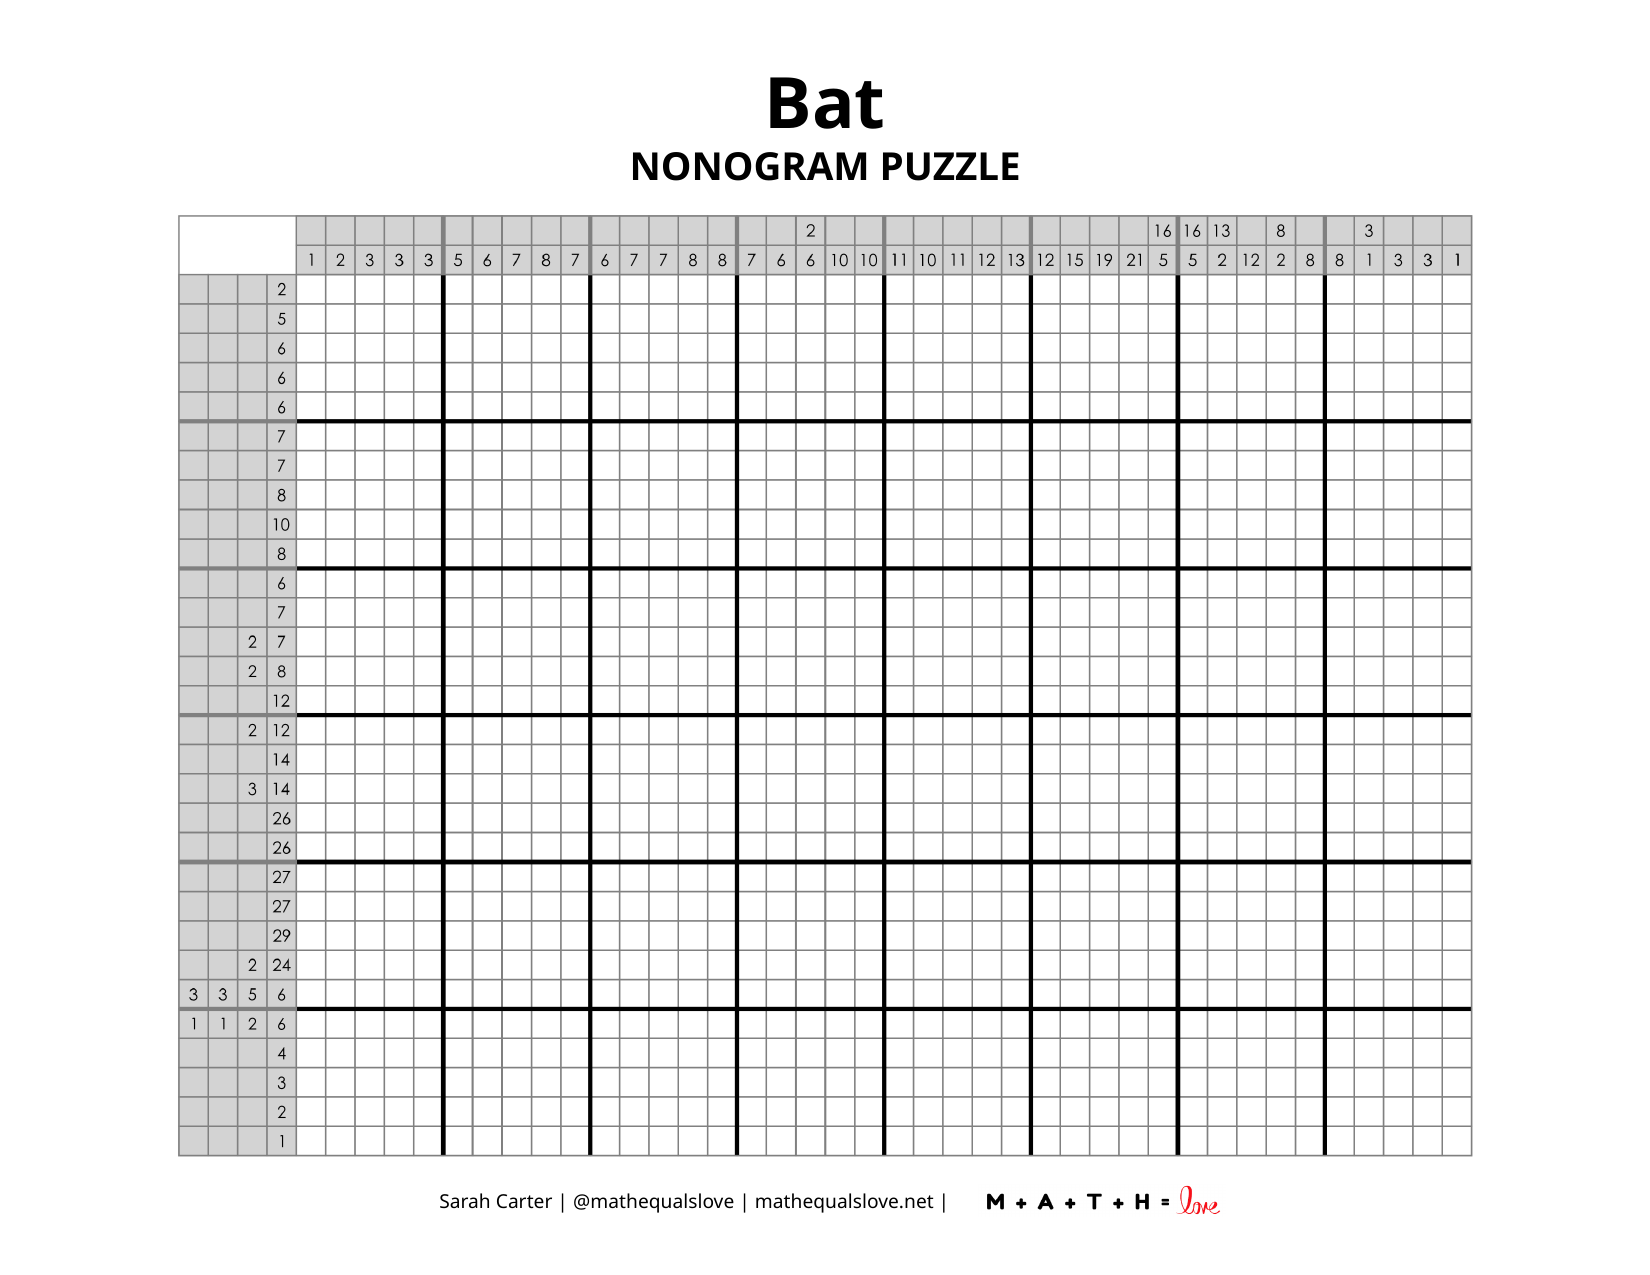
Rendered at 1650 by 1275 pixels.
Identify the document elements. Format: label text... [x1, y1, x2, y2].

picture [978, 1183, 1226, 1218]
text_box NONOGRAM PUZZLE [578, 134, 1072, 196]
picture [177, 214, 1473, 1158]
text_box Bat [408, 57, 1242, 143]
text_box Sarah Carter | @mathequalslove | mathequalslove.net | [424, 1182, 1259, 1220]
